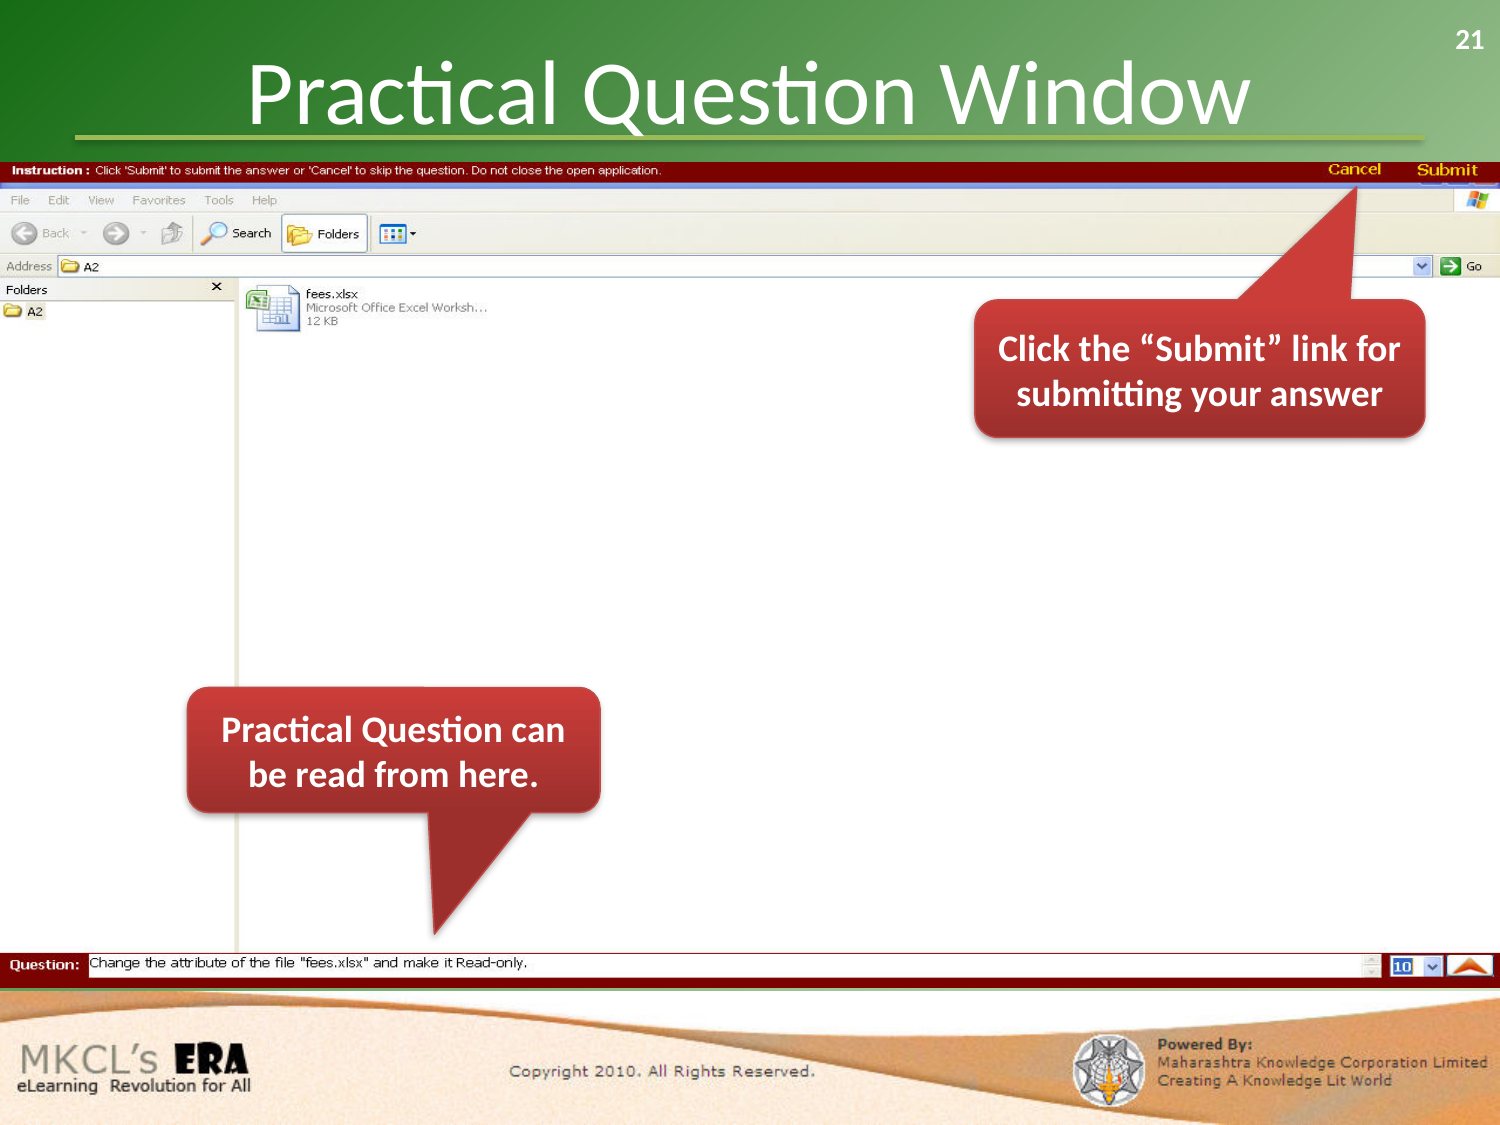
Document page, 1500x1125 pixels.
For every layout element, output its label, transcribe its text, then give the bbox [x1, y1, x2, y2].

picture [0, 991, 1500, 1125]
slide_number 21 [1425, 0, 1500, 75]
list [0, 162, 1500, 988]
title Practical Question Window [75, 24, 1425, 150]
